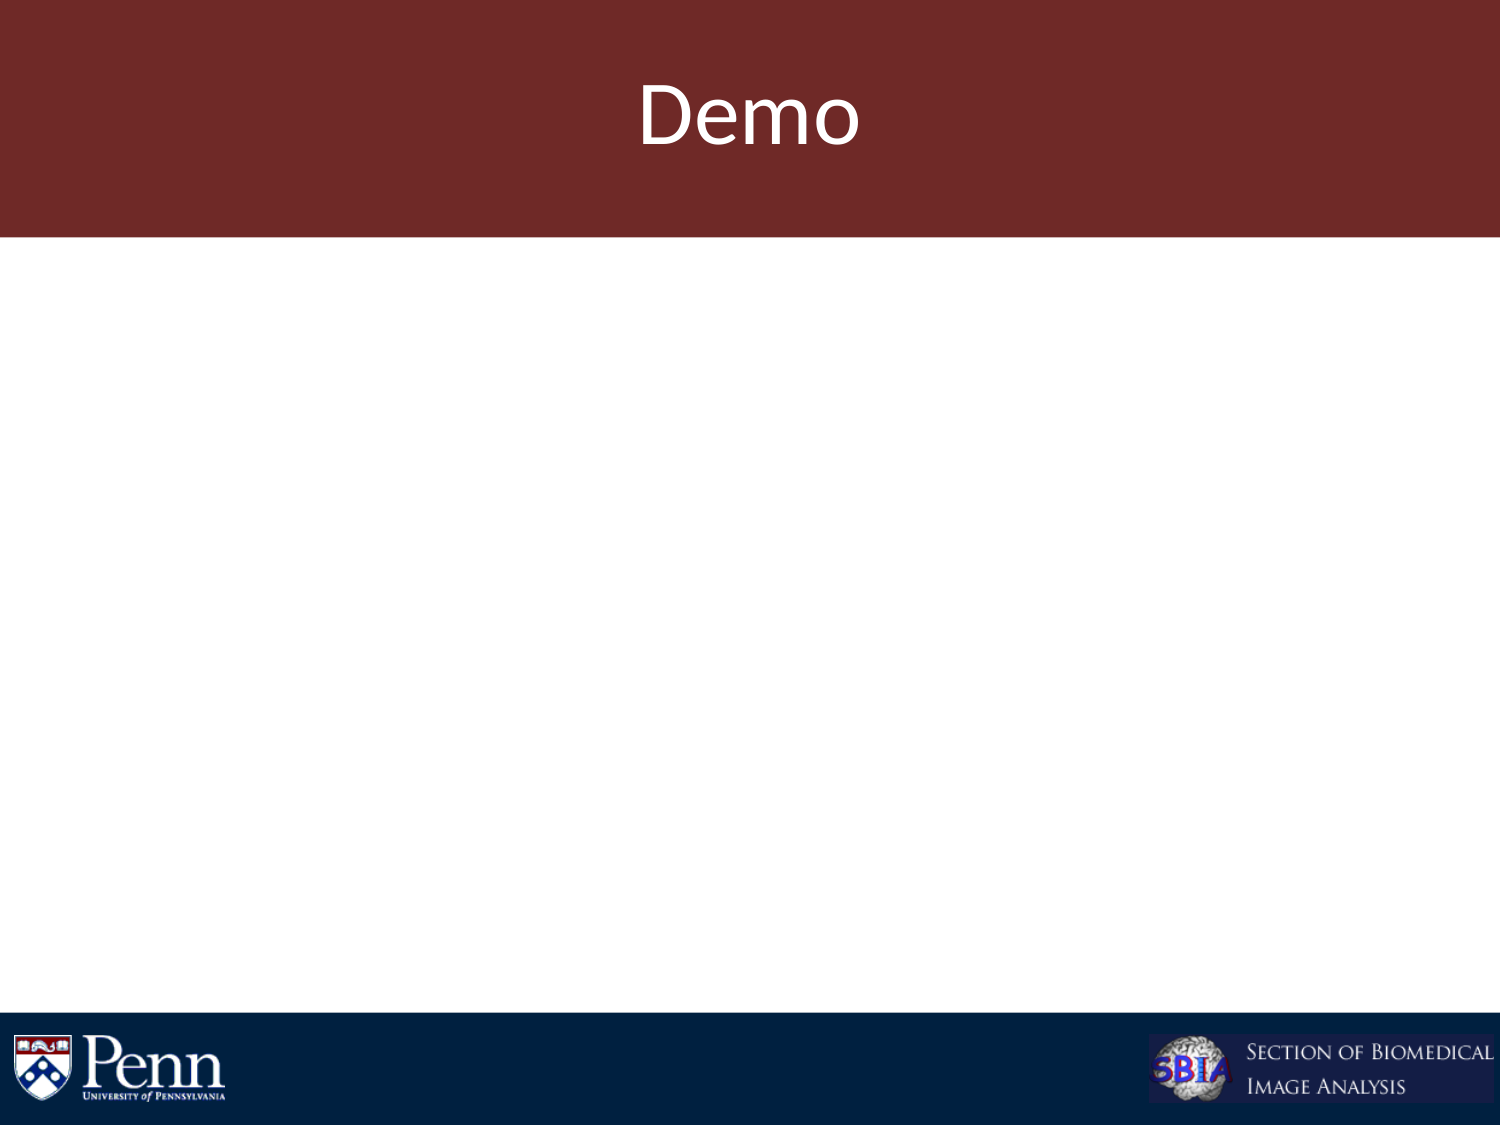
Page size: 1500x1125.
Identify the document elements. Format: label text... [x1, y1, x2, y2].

title Demo [75, 45, 1425, 238]
picture [14, 1035, 225, 1102]
picture [1149, 1034, 1494, 1103]
